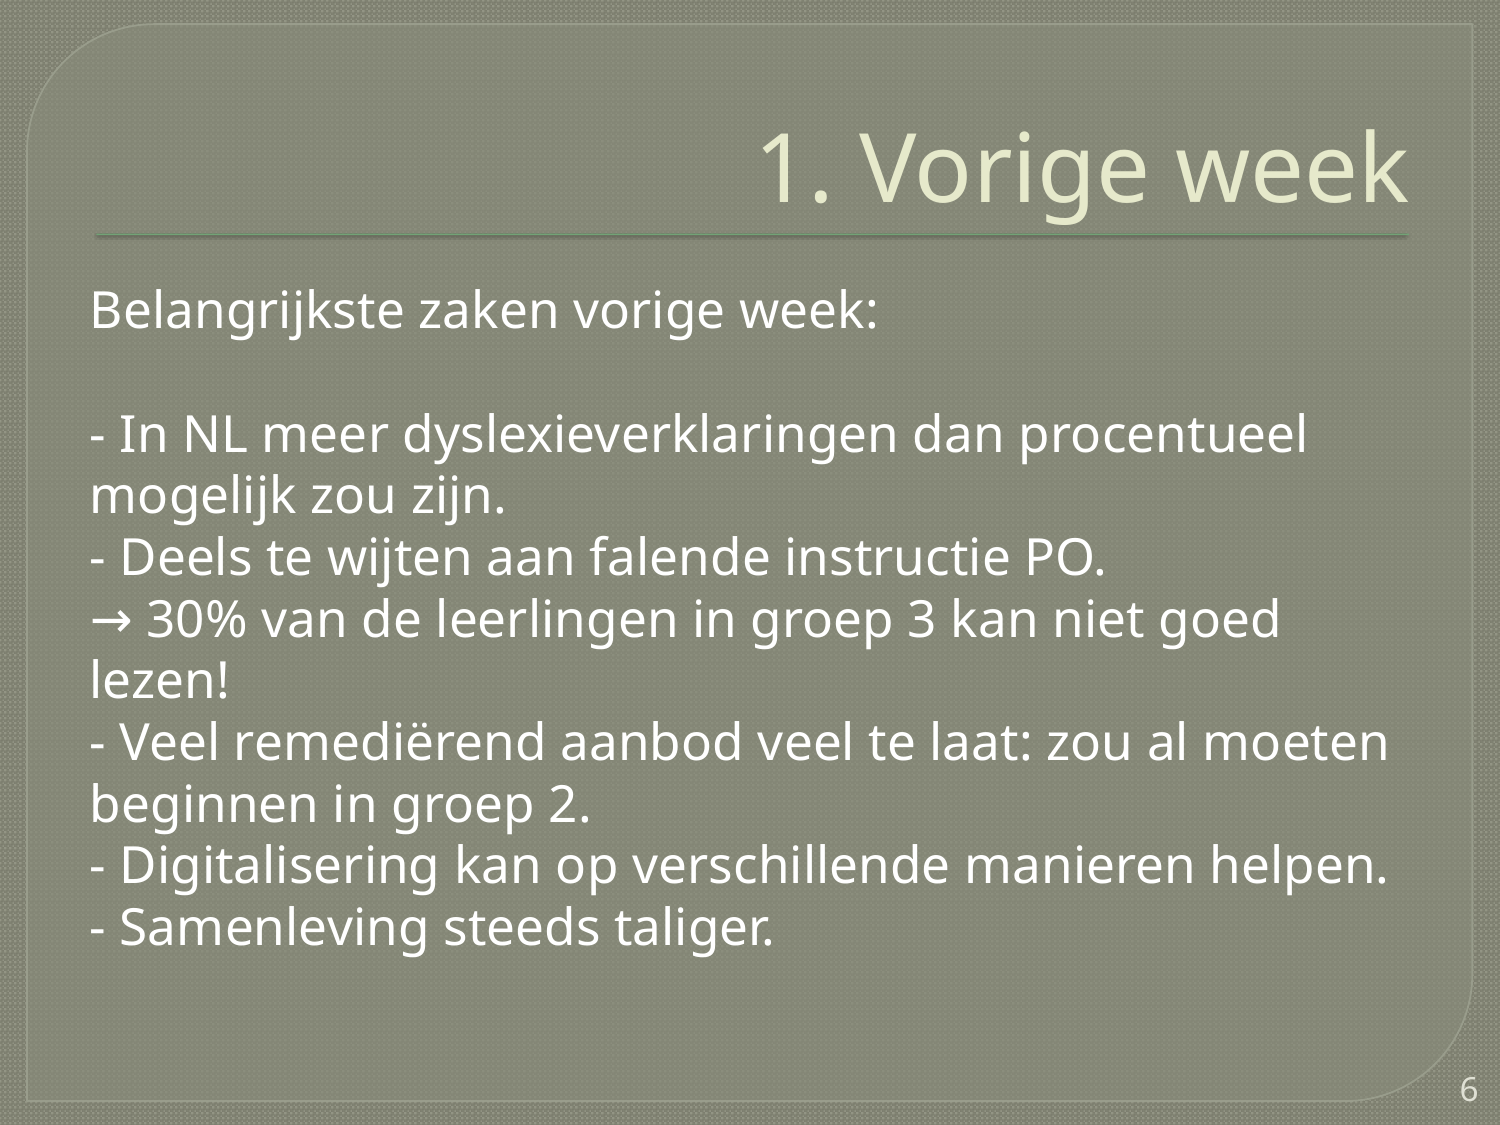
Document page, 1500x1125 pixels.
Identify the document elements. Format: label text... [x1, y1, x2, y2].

slide_number 6 [1417, 1068, 1494, 1114]
list Belangrijkste zaken vorige week: - In NL meer dyslexieverklaringen dan procentueel mogelijk zou zijn. - Deels te wijten aan falende instructie PO. → 30% van de leerlingen in groep 3 kan niet goed lezen! - Veel remediërend aanbod veel te laat: zou al moeten beginnen in groep 2. - Digitalisering kan op verschillende manieren helpen. - Samenleving steeds taliger. [75, 270, 1425, 1013]
title 1. Vorige week [75, 41, 1425, 230]
